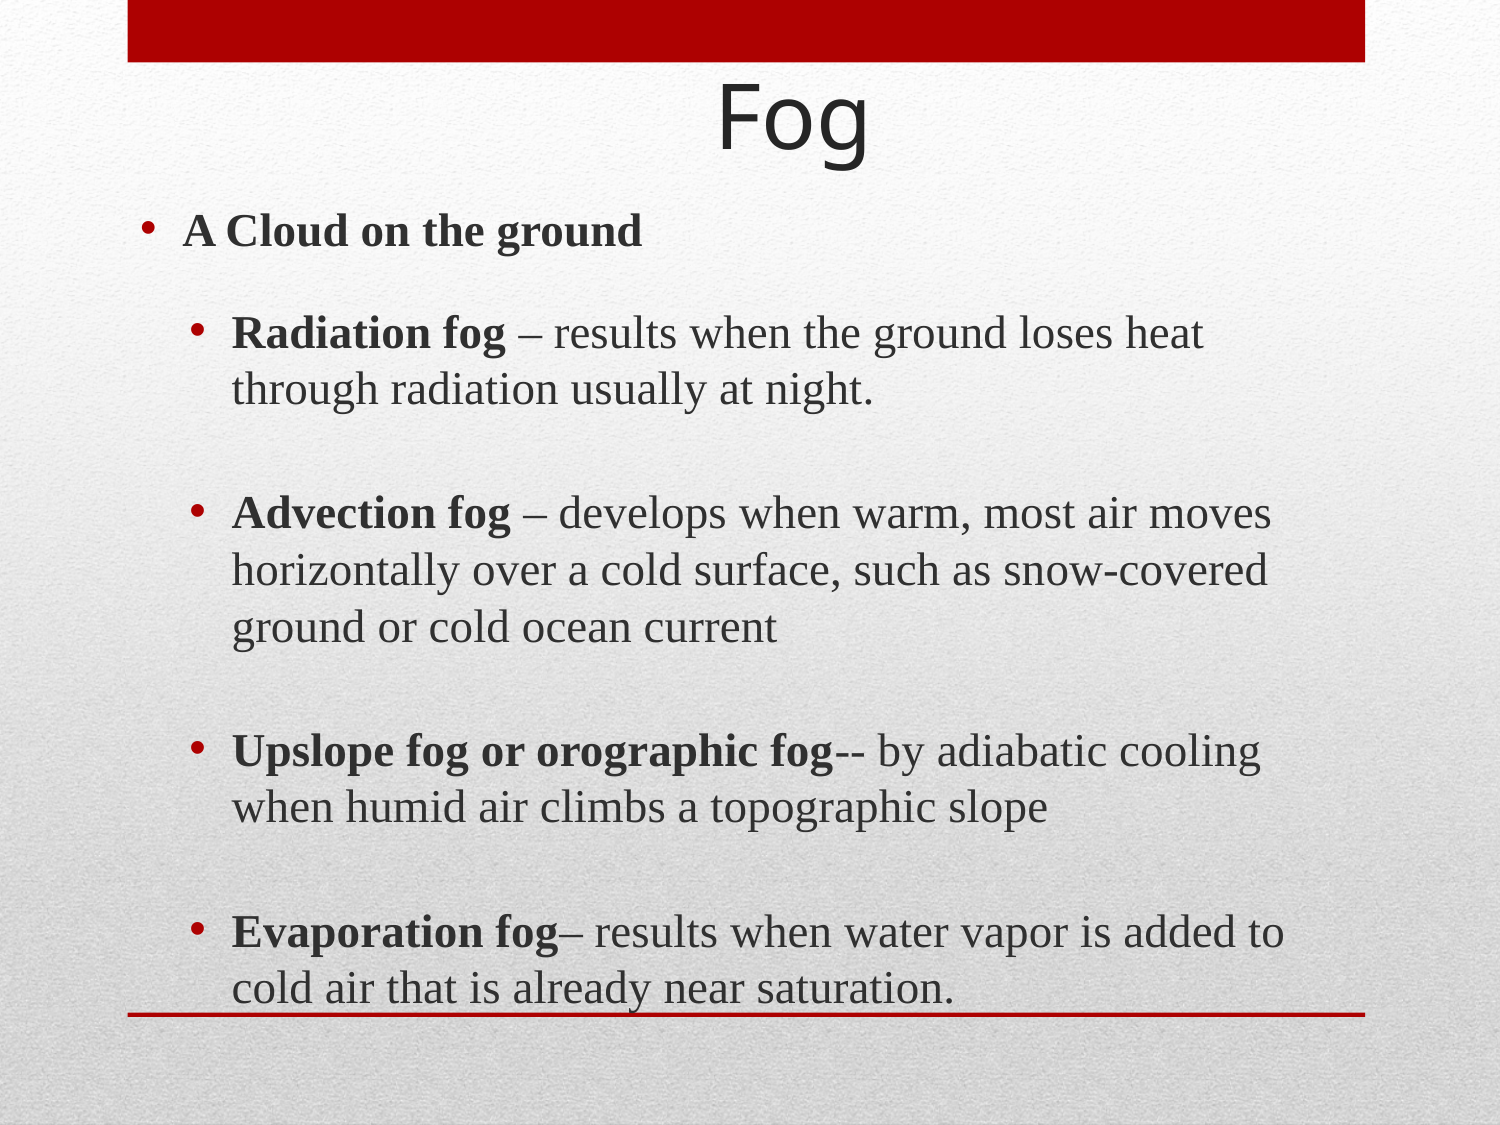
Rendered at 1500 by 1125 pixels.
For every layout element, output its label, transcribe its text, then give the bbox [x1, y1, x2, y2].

list A Cloud on the ground Radiation fog – results when the ground loses heat through radiation usually at night. Advection fog – develops when warm, most air moves horizontally over a cold surface, such as snow-covered ground or cold ocean current Upslope fog or orographic fog-- by adiabatic cooling when humid air climbs a topographic slope Evaporation fog– results when water vapor is added to cold air that is already near saturation. [125, 187, 1363, 1025]
title Fog [225, 50, 1363, 175]
